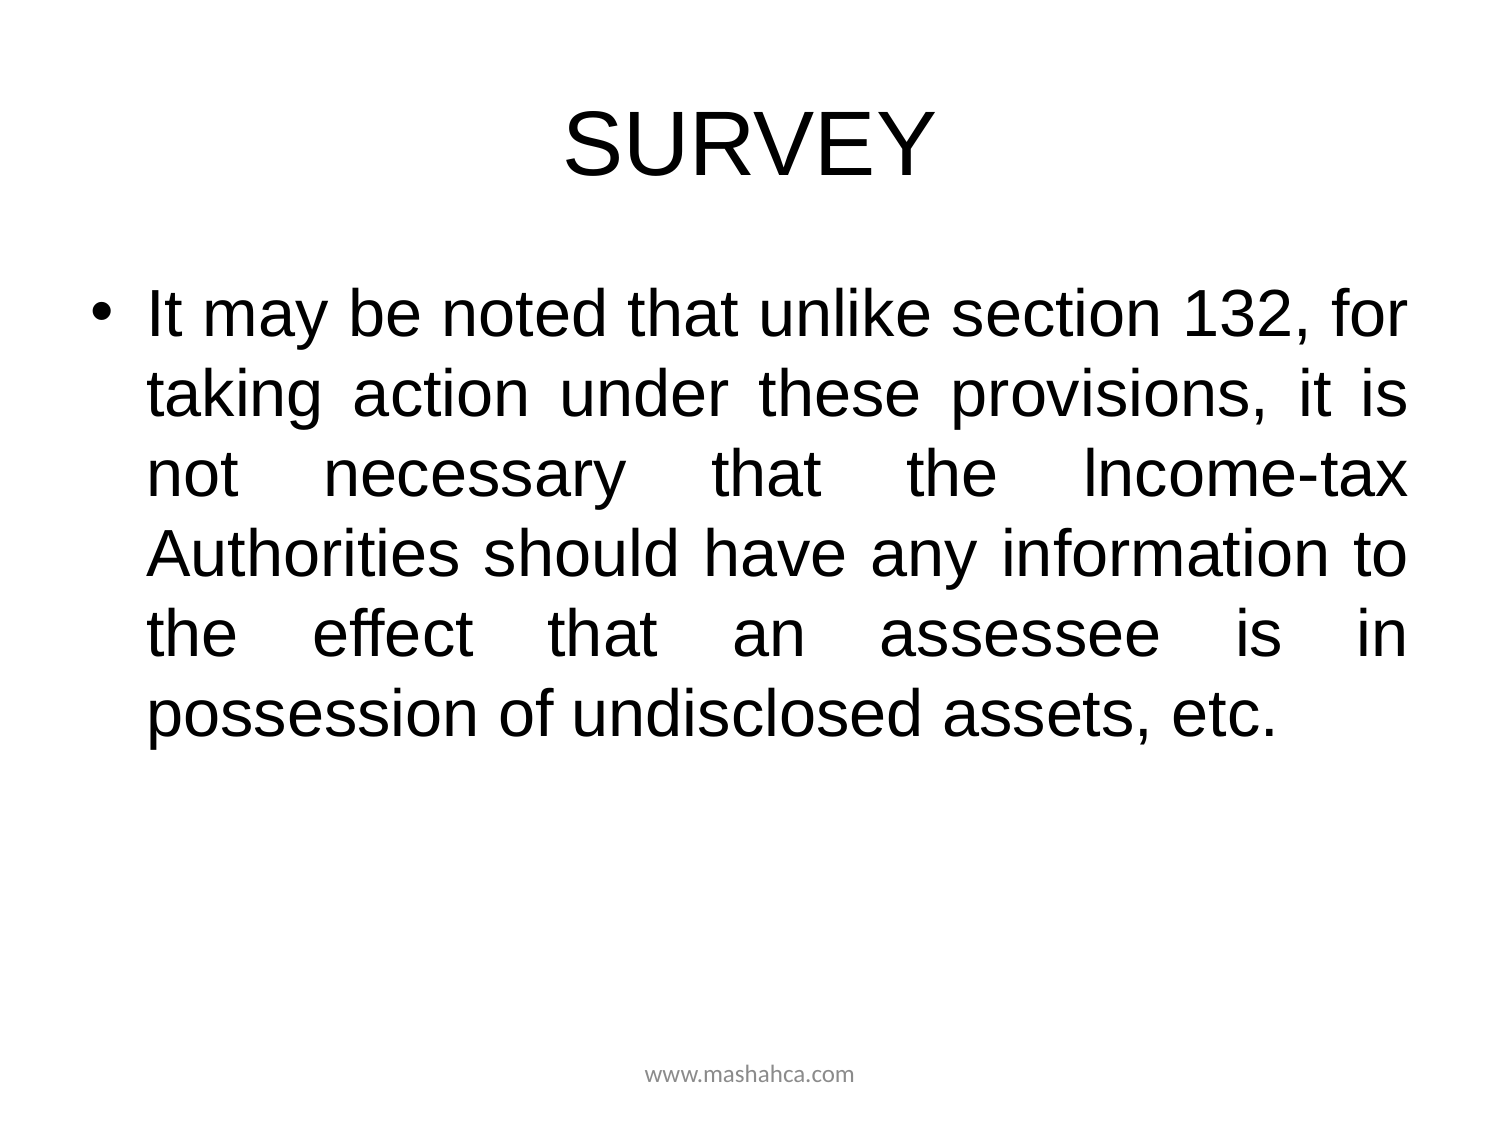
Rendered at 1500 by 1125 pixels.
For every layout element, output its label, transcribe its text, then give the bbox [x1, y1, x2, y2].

list It may be noted that unlike section 132, for taking action under these provisions, it is not necessary that the lncome-tax Authorities should have any information to the effect that an assessee is in possession of undisclosed assets, etc. [75, 262, 1425, 1005]
footer www.mashahca.com [512, 1042, 988, 1103]
title SURVEY [75, 45, 1425, 233]
